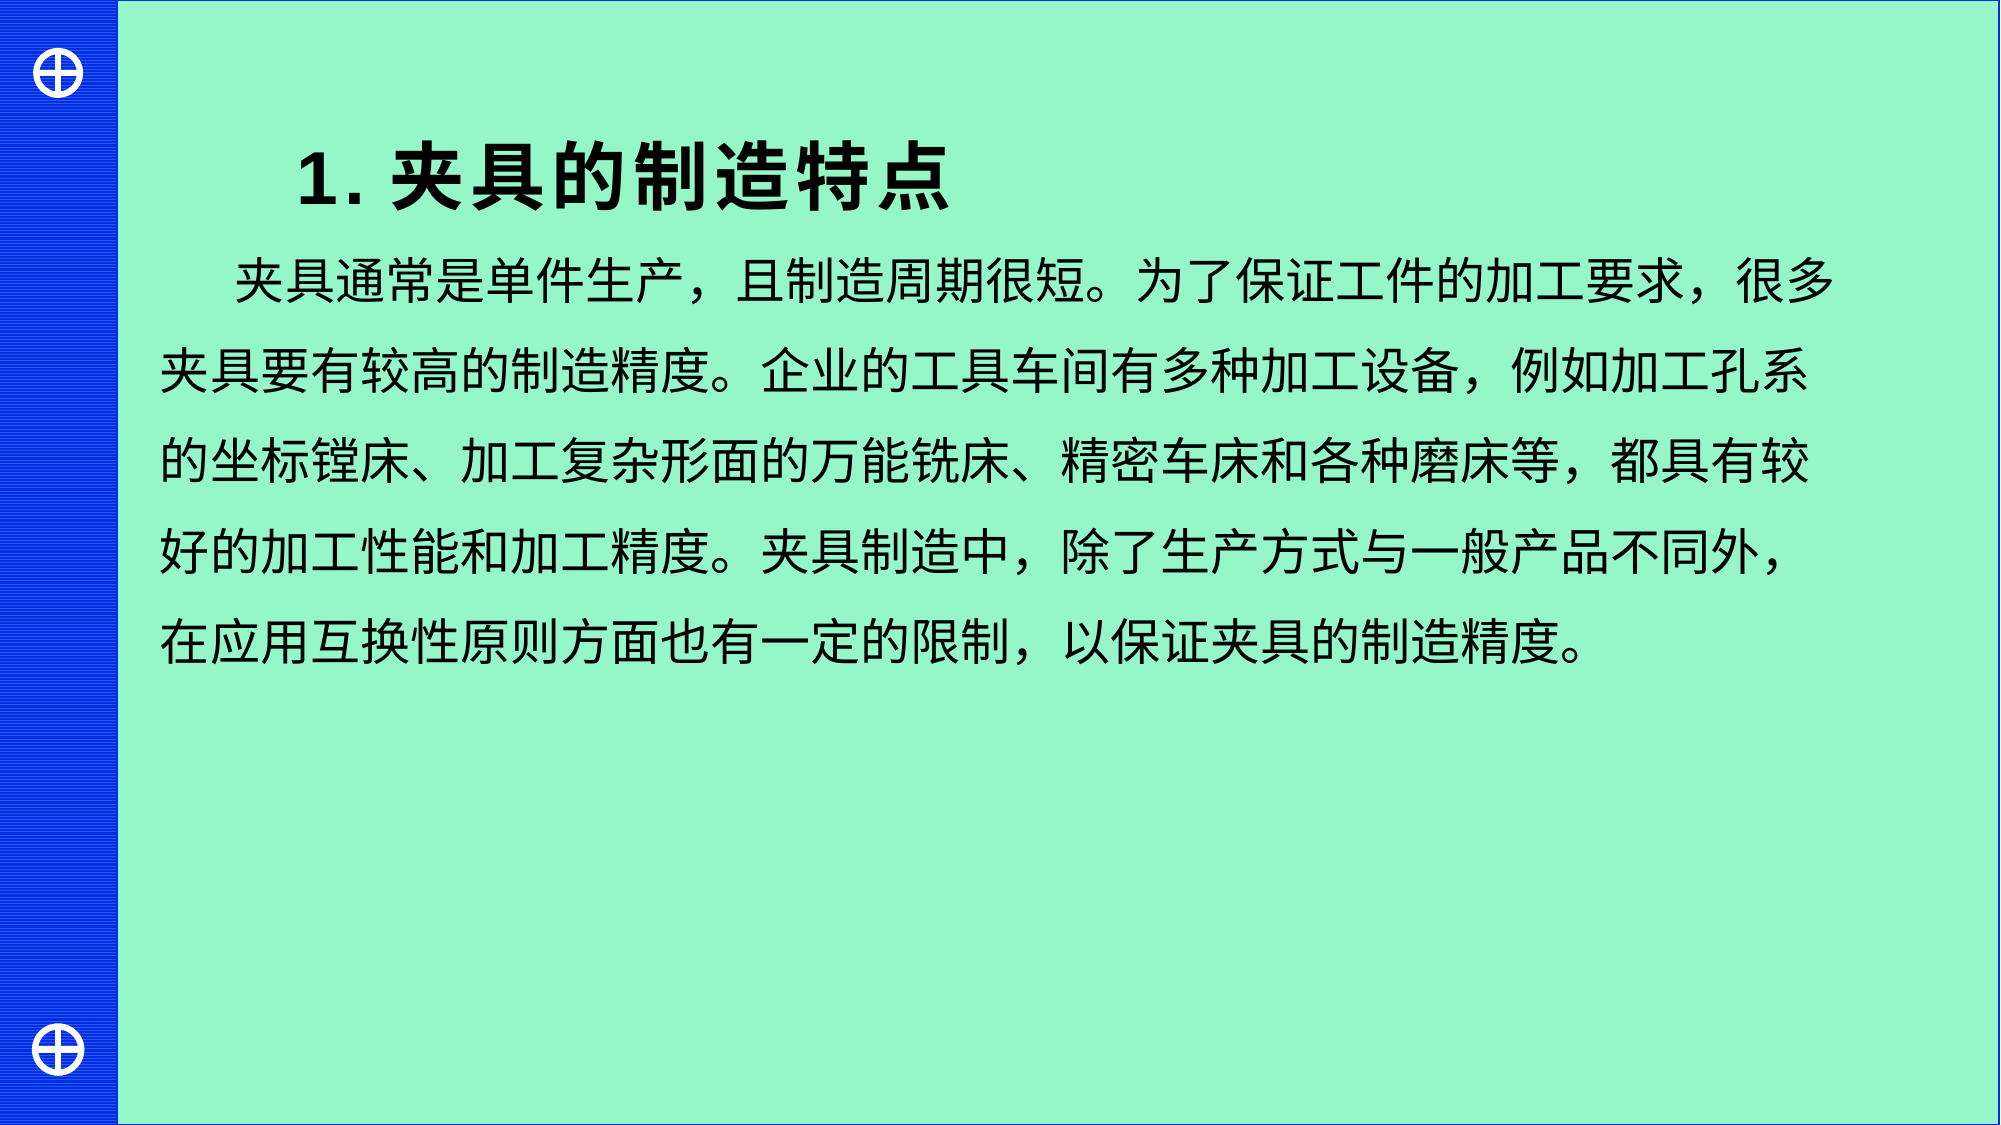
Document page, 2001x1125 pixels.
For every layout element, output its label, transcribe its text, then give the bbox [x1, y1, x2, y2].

text_box 1.夹具的制造特点 [173, 106, 1462, 212]
text_box 夹具通常是单件生产，且制造周期很短。为了保证工件的加工要求，很多夹具要有较高的制造精度。企业的工具车间有多种加工设备，例如加工孔系的坐标镗床、加工复杂形面的万能铣床、精密车床和各种磨床等，都具有较好的加工性能和加工精度。夹具制造中，除了生产方式与一般产品不同外，在应用互换性原则方面也有一定的限制，以保证夹具的制造精度。 [145, 212, 1853, 678]
